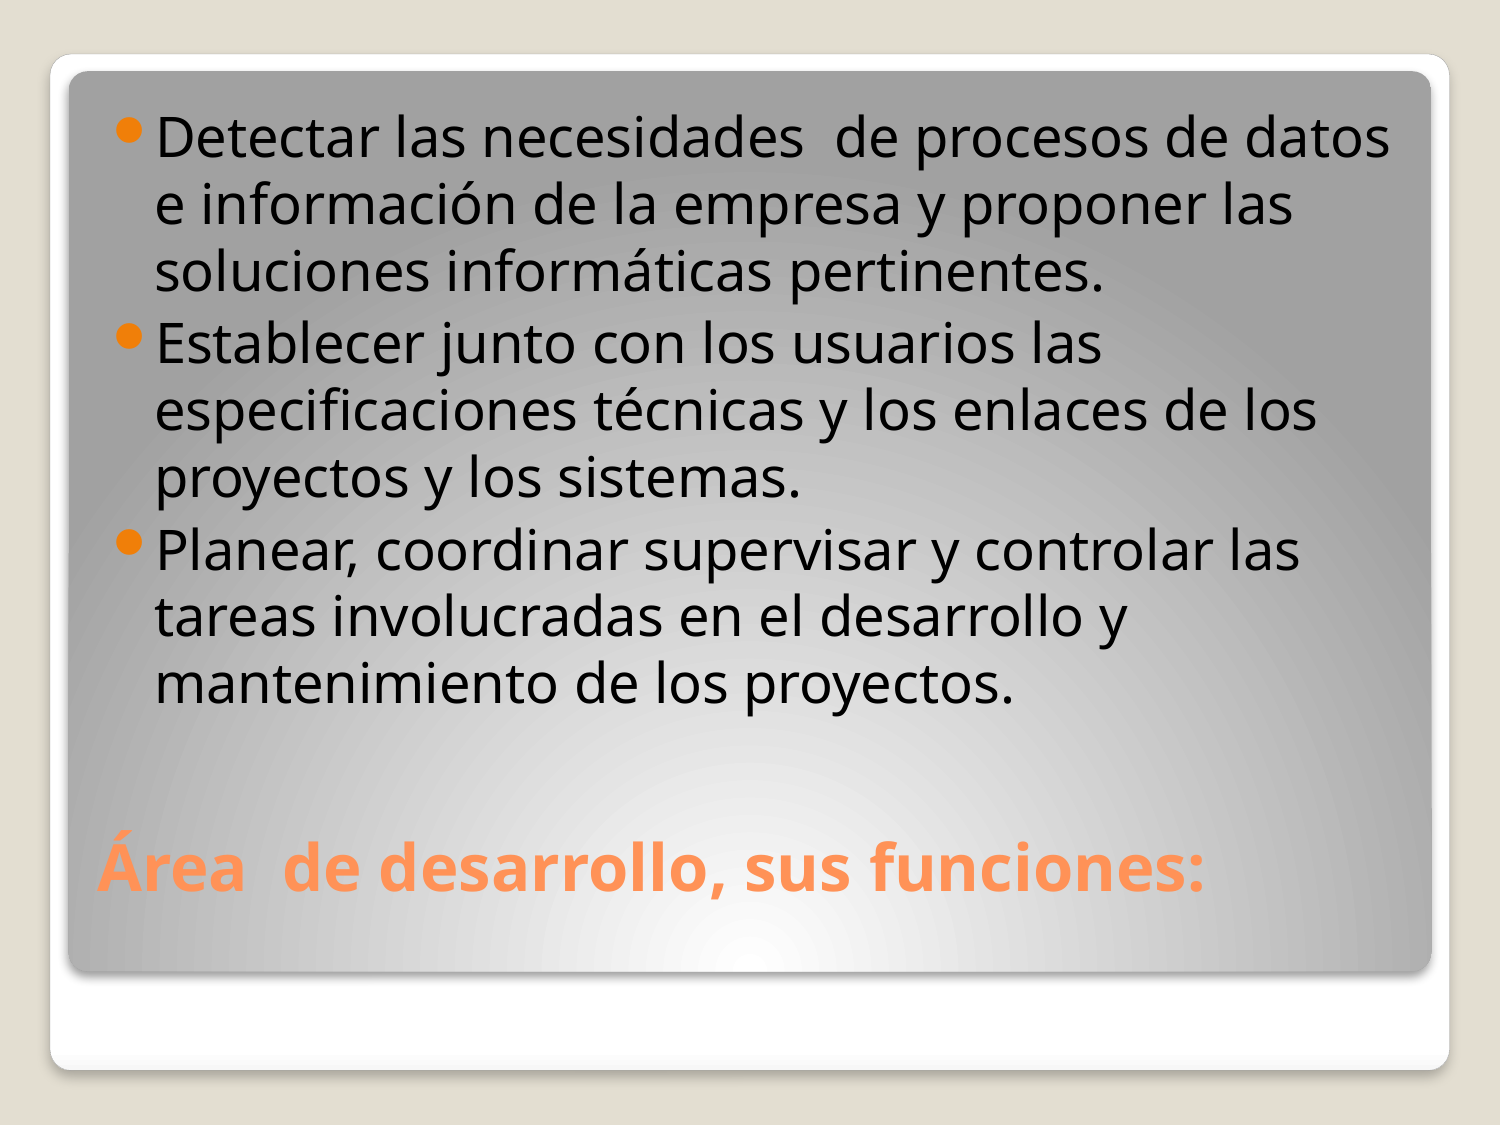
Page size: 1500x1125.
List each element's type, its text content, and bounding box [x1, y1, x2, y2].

title Área de desarrollo, sus funciones: [82, 817, 1425, 990]
list Detectar las necesidades de procesos de datos e información de la empresa y proponer las soluciones informáticas pertinentes. Establecer junto con los usuarios las especificaciones técnicas y los enlaces de los proyectos y los sistemas. Planear, coordinar supervisar y controlar las tareas involucradas en el desarrollo y mantenimiento de los proyectos. [82, 86, 1425, 774]
